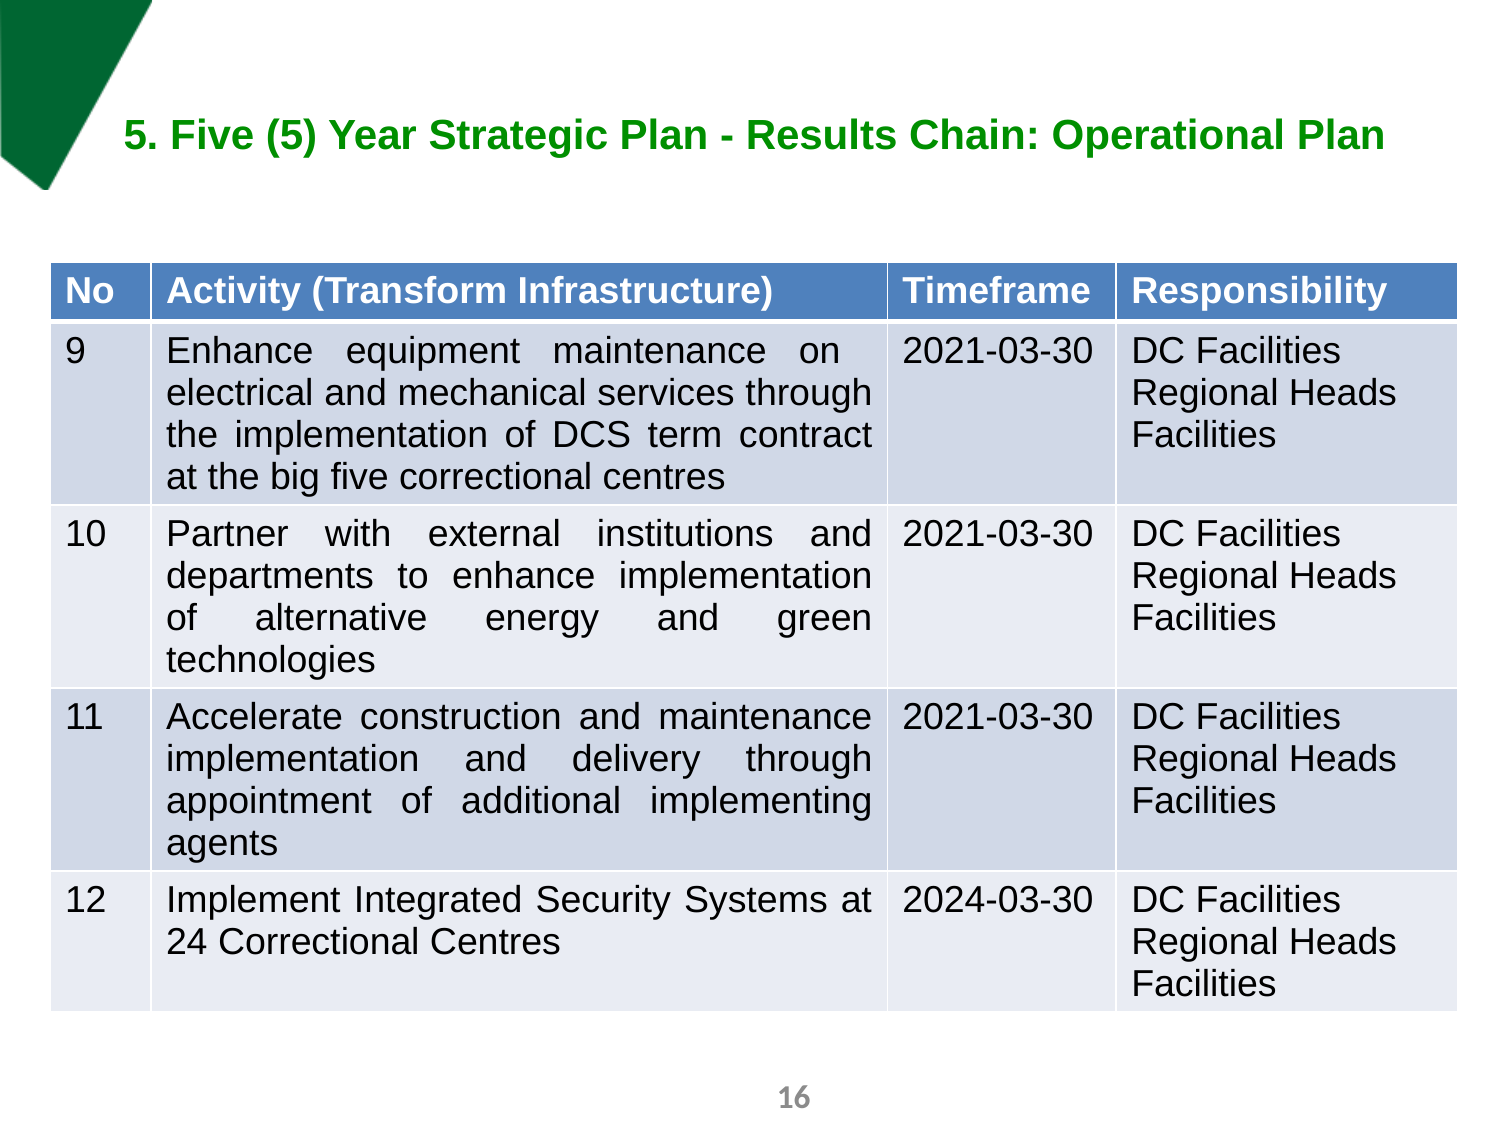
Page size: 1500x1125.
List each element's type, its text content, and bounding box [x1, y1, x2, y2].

table_header No [51, 263, 150, 319]
table_cell DC Facilities Regional Heads Facilities [1117, 872, 1457, 1011]
table_cell 11 [51, 689, 150, 870]
table_cell 2021-03-30 [888, 324, 1115, 504]
table_cell Enhance equipment maintenance on electrical and mechanical services through the implementation of DCS term contract at the big five correctional centres [152, 324, 887, 504]
table_header Activity (Transform Infrastructure) [152, 263, 887, 319]
table_cell 2021-03-30 [888, 689, 1115, 870]
table_cell 2024-03-30 [888, 872, 1115, 1011]
table_cell 12 [51, 872, 150, 1011]
slide_number 16 [618, 1065, 969, 1125]
picture [0, 0, 153, 190]
table_cell Implement Integrated Security Systems at 24 Correctional Centres [152, 872, 887, 1011]
table_cell 9 [51, 324, 150, 504]
table_cell 10 [51, 506, 150, 687]
table_cell DC Facilities Regional Heads Facilities [1117, 324, 1457, 504]
table_cell 2021-03-30 [888, 506, 1115, 687]
table_header Timeframe [888, 263, 1115, 319]
table_cell Partner with external institutions and departments to enhance implementation of alternative energy and green technologies [152, 506, 887, 687]
title 5. Five (5) Year Strategic Plan - Results Chain: Operational Plan [108, 95, 1425, 233]
table_header Responsibility [1117, 263, 1457, 319]
table_cell Accelerate construction and maintenance implementation and delivery through appointment of additional implementing agents [152, 689, 887, 870]
table_cell DC Facilities Regional Heads Facilities [1117, 689, 1457, 870]
table_cell DC Facilities Regional Heads Facilities [1117, 506, 1457, 687]
